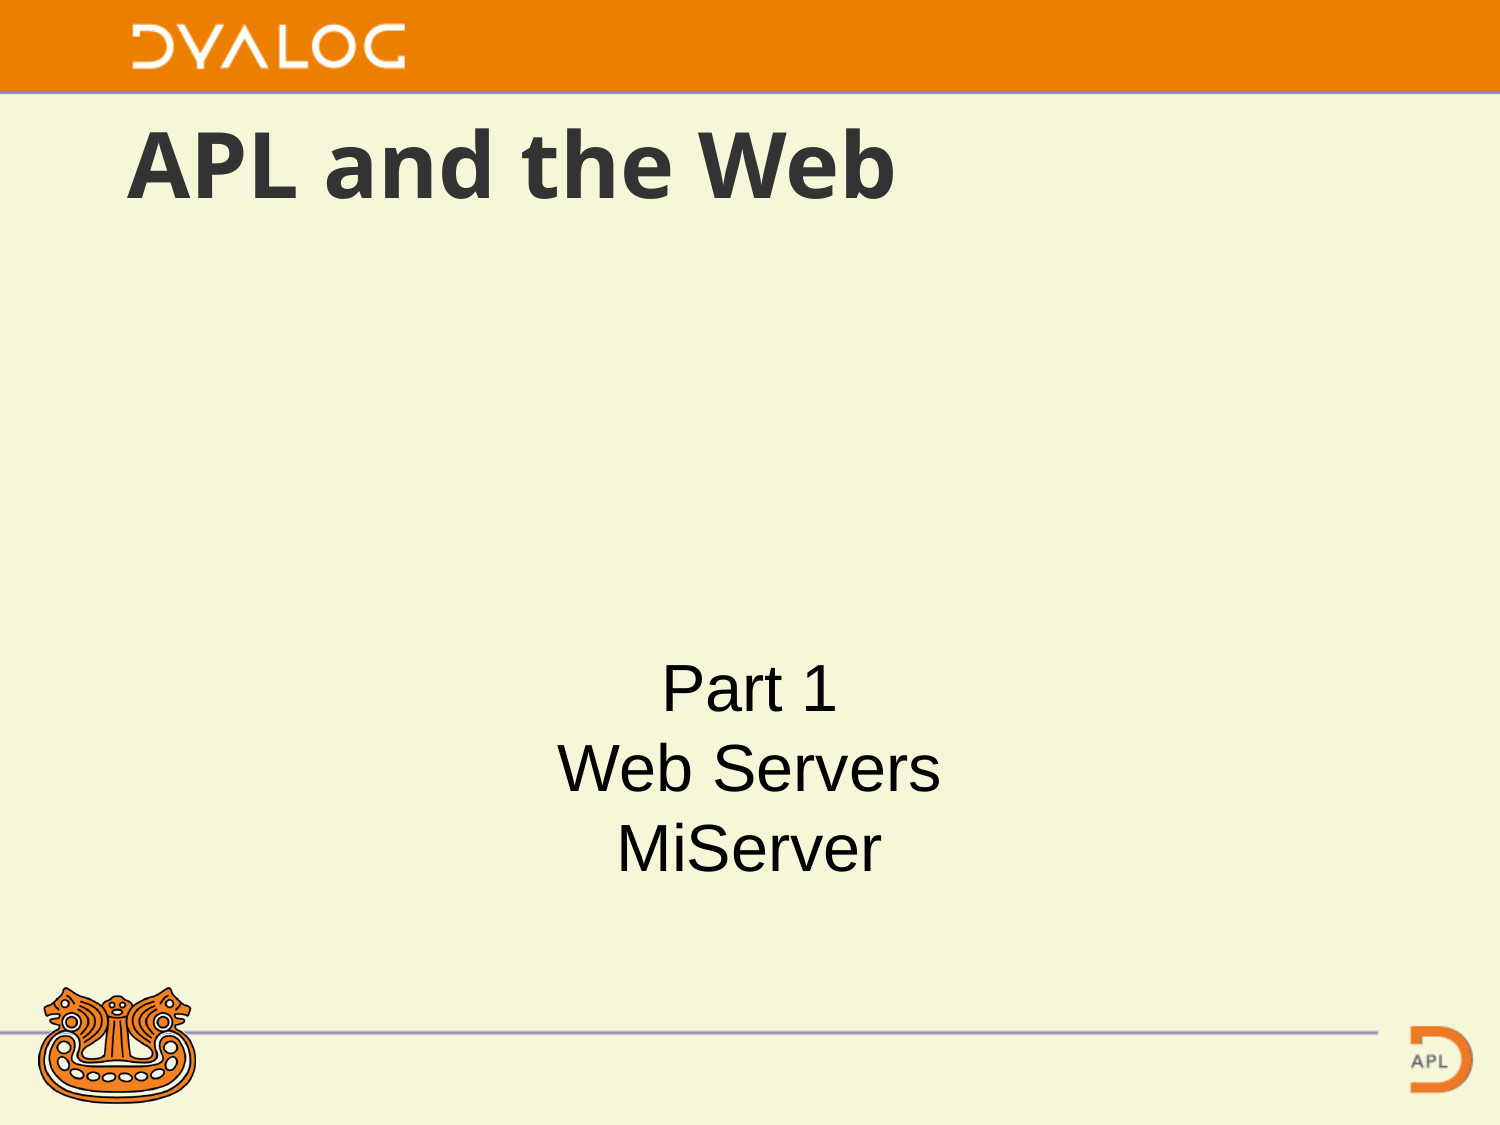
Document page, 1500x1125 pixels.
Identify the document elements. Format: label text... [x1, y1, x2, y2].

picture [0, 0, 1500, 1125]
title APL and the Web [112, 99, 1388, 288]
subtitle Part 1 Web Servers MiServer [225, 637, 1275, 925]
